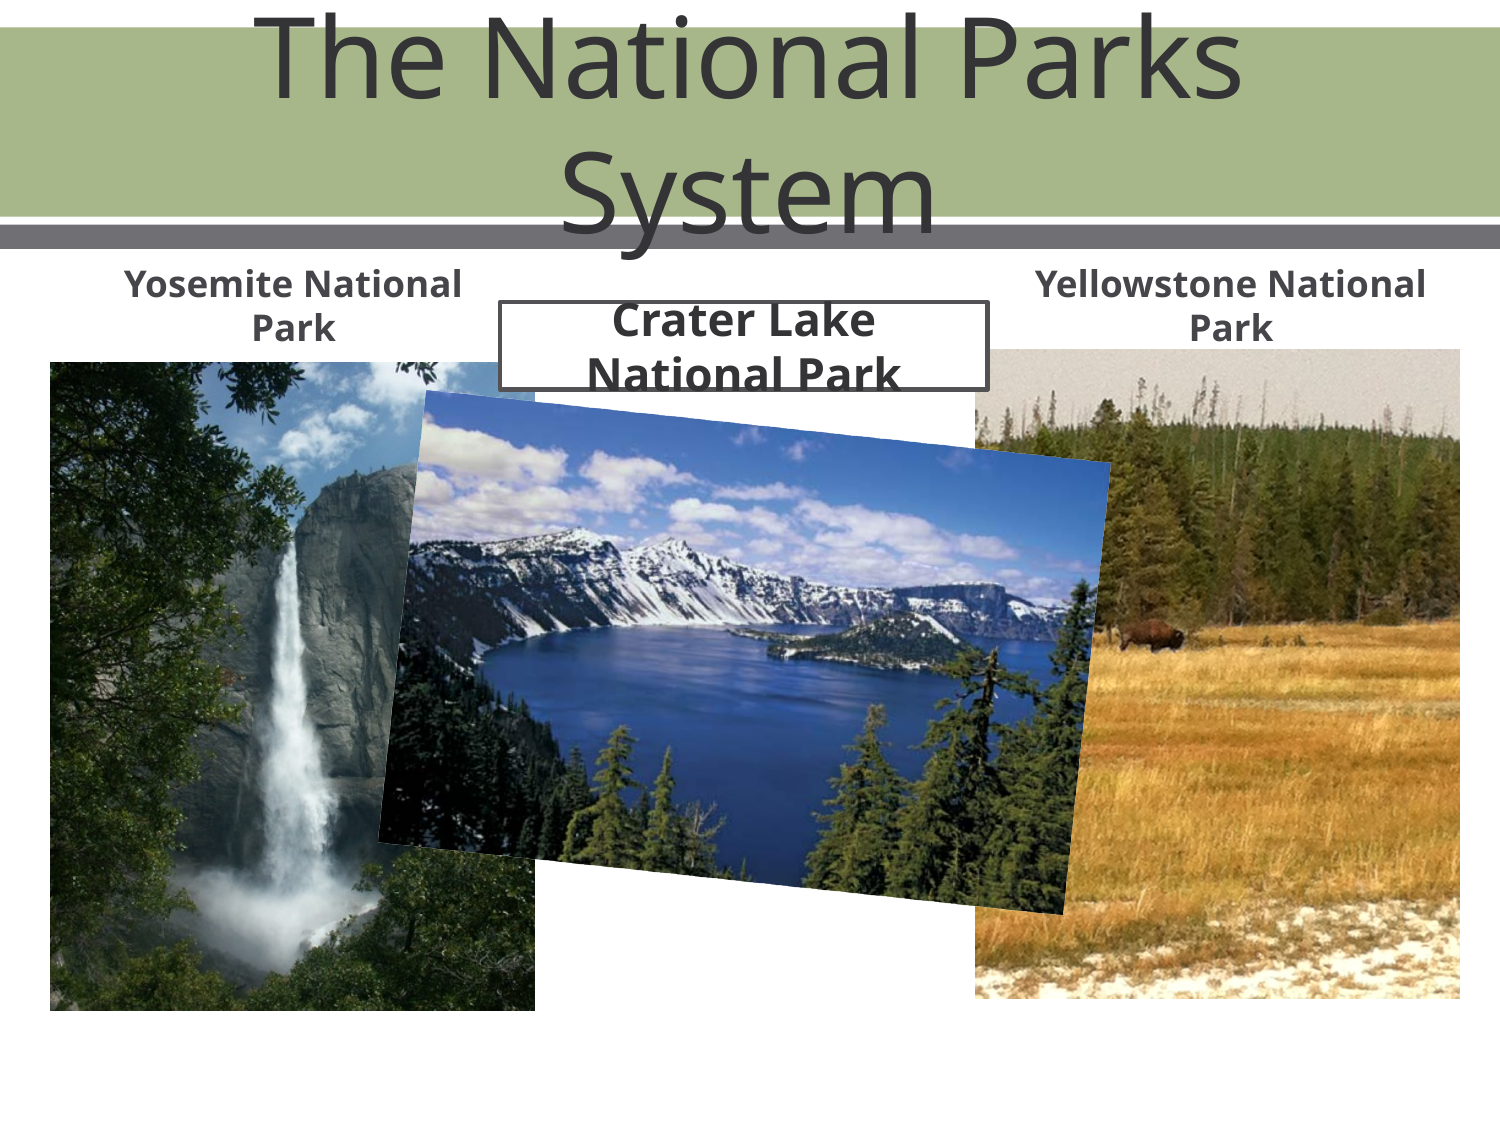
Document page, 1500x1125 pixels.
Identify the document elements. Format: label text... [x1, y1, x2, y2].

picture [398, 402, 1089, 905]
title The National Parks System [75, 29, 1425, 213]
list Yosemite National Park [75, 251, 513, 357]
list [49, 362, 535, 1011]
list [974, 349, 1460, 999]
text_box Crater Lake National Park [498, 300, 990, 392]
list Yellowstone National Park [987, 251, 1475, 357]
